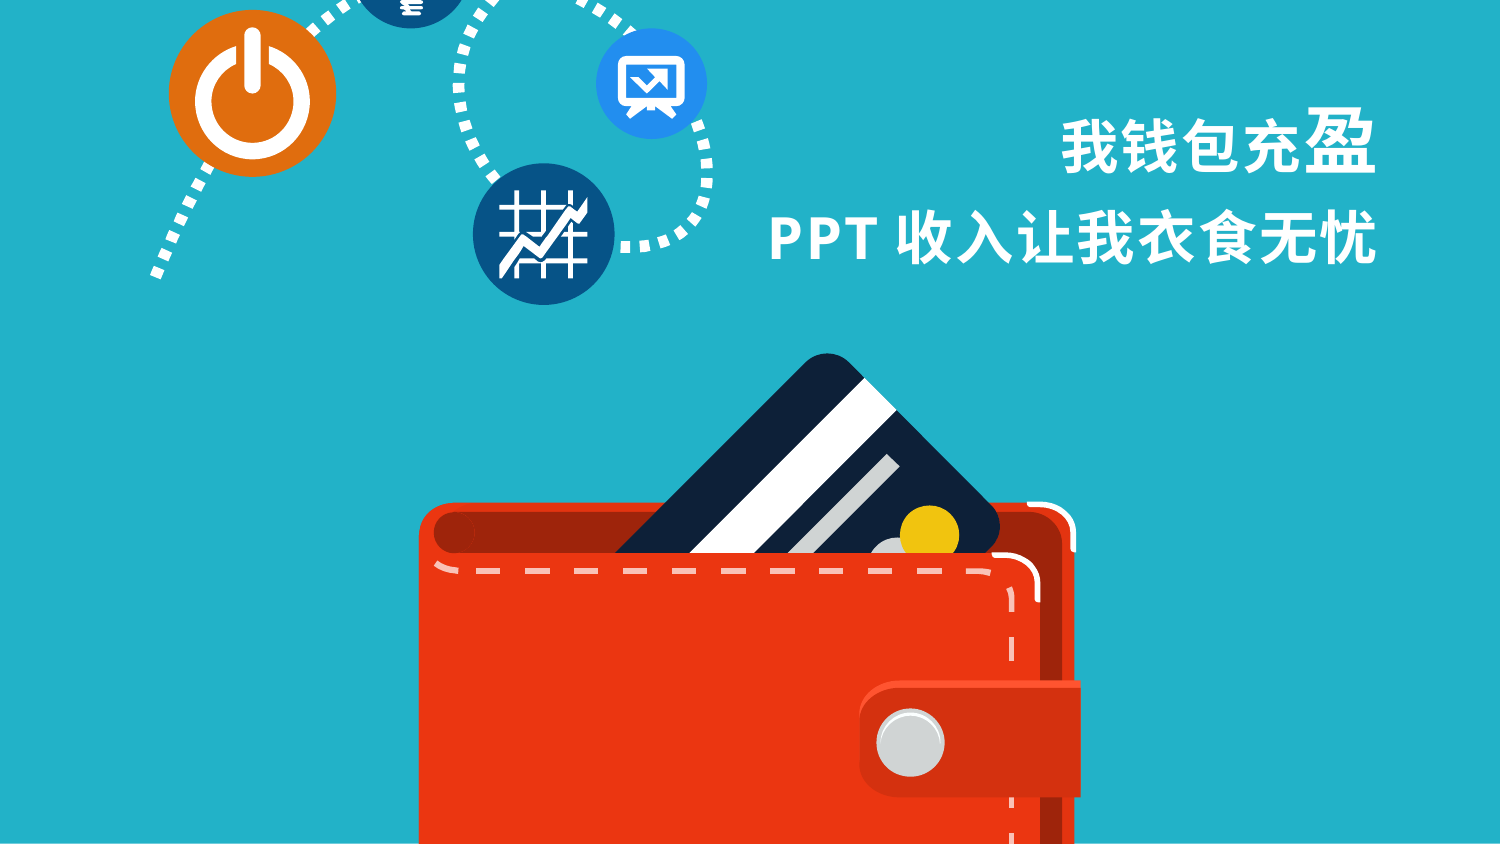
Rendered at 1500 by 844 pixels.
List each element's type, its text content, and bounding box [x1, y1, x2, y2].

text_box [149, 0, 1251, 306]
text_box 我钱包充盈 PPT收入让我衣食无忧 [1256, 88, 1393, 279]
picture [418, 352, 1082, 844]
text_box [0, 0, 1500, 844]
